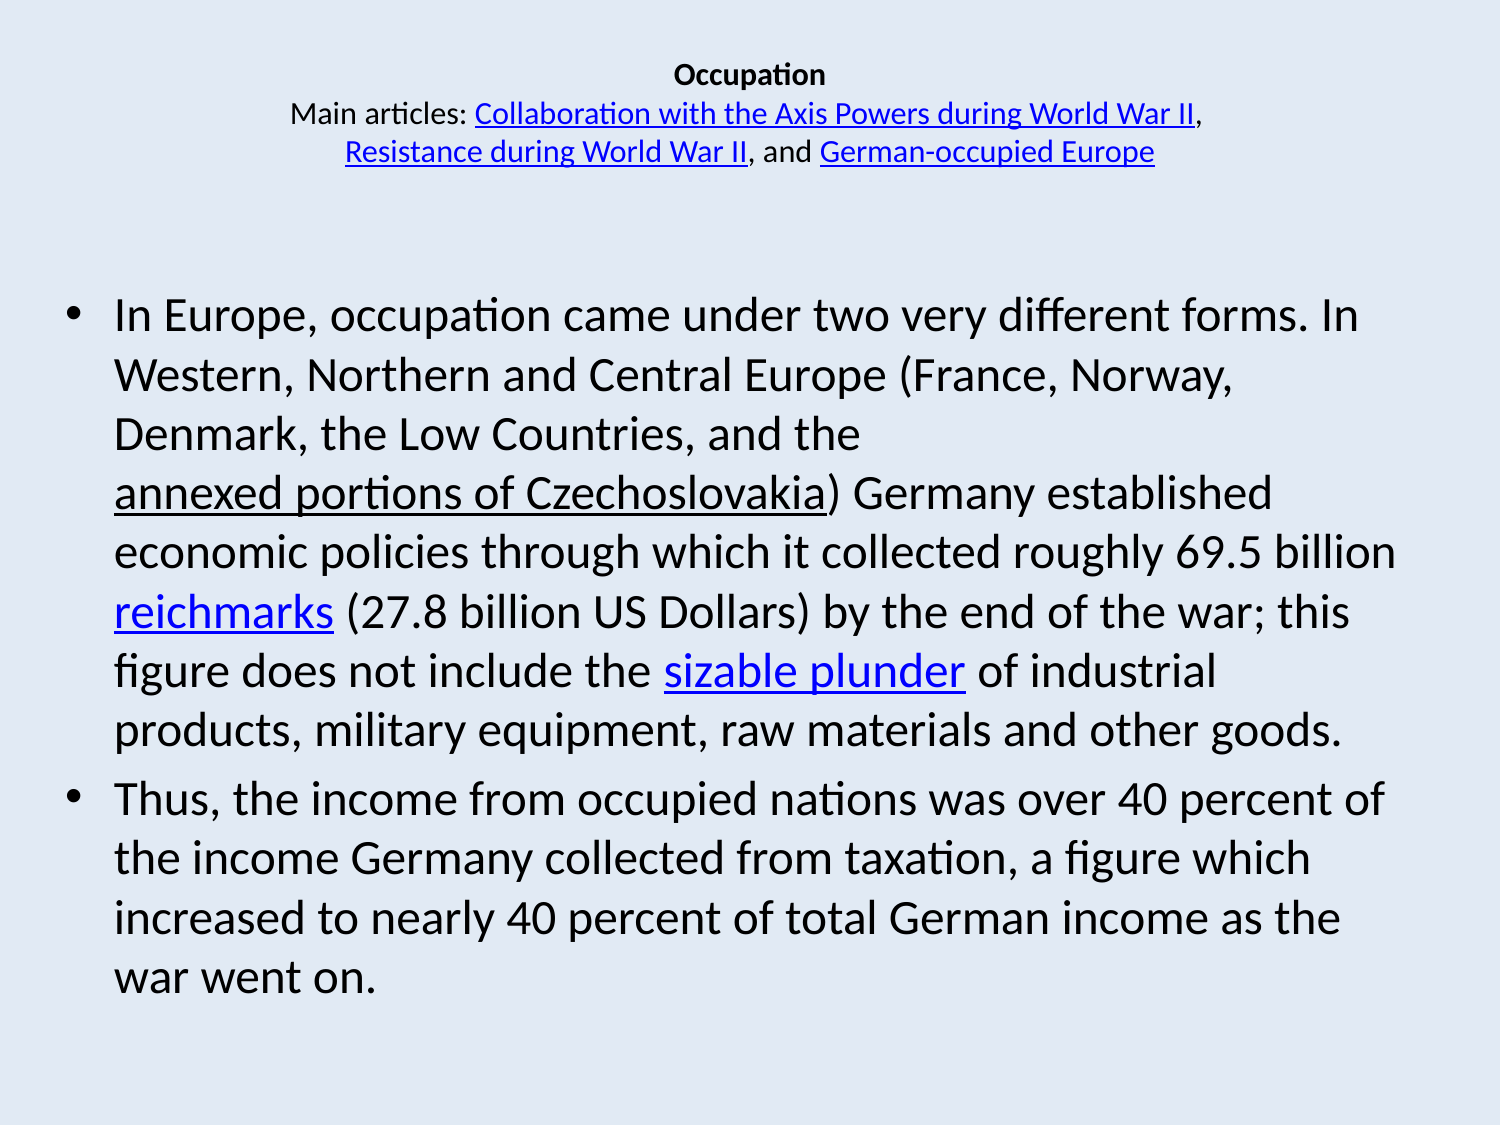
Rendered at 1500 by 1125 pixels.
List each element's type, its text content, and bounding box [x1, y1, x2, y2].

title Occupation Main articles: Collaboration with the Axis Powers during World War II, Resistance during World War II, and German-occupied Europe [75, 45, 1425, 233]
list In Europe, occupation came under two very different forms. In Western, Northern and Central Europe (France, Norway, Denmark, the Low Countries, and the annexed portions of Czechoslovakia) Germany established economic policies through which it collected roughly 69.5 billion reichmarks (27.8 billion US Dollars) by the end of the war; this figure does not include the sizable plunder of industrial products, military equipment, raw materials and other goods. Thus, the income from occupied nations was over 40 percent of the income Germany collected from taxation, a figure which increased to nearly 40 percent of total German income as the war went on. [50, 275, 1425, 1075]
